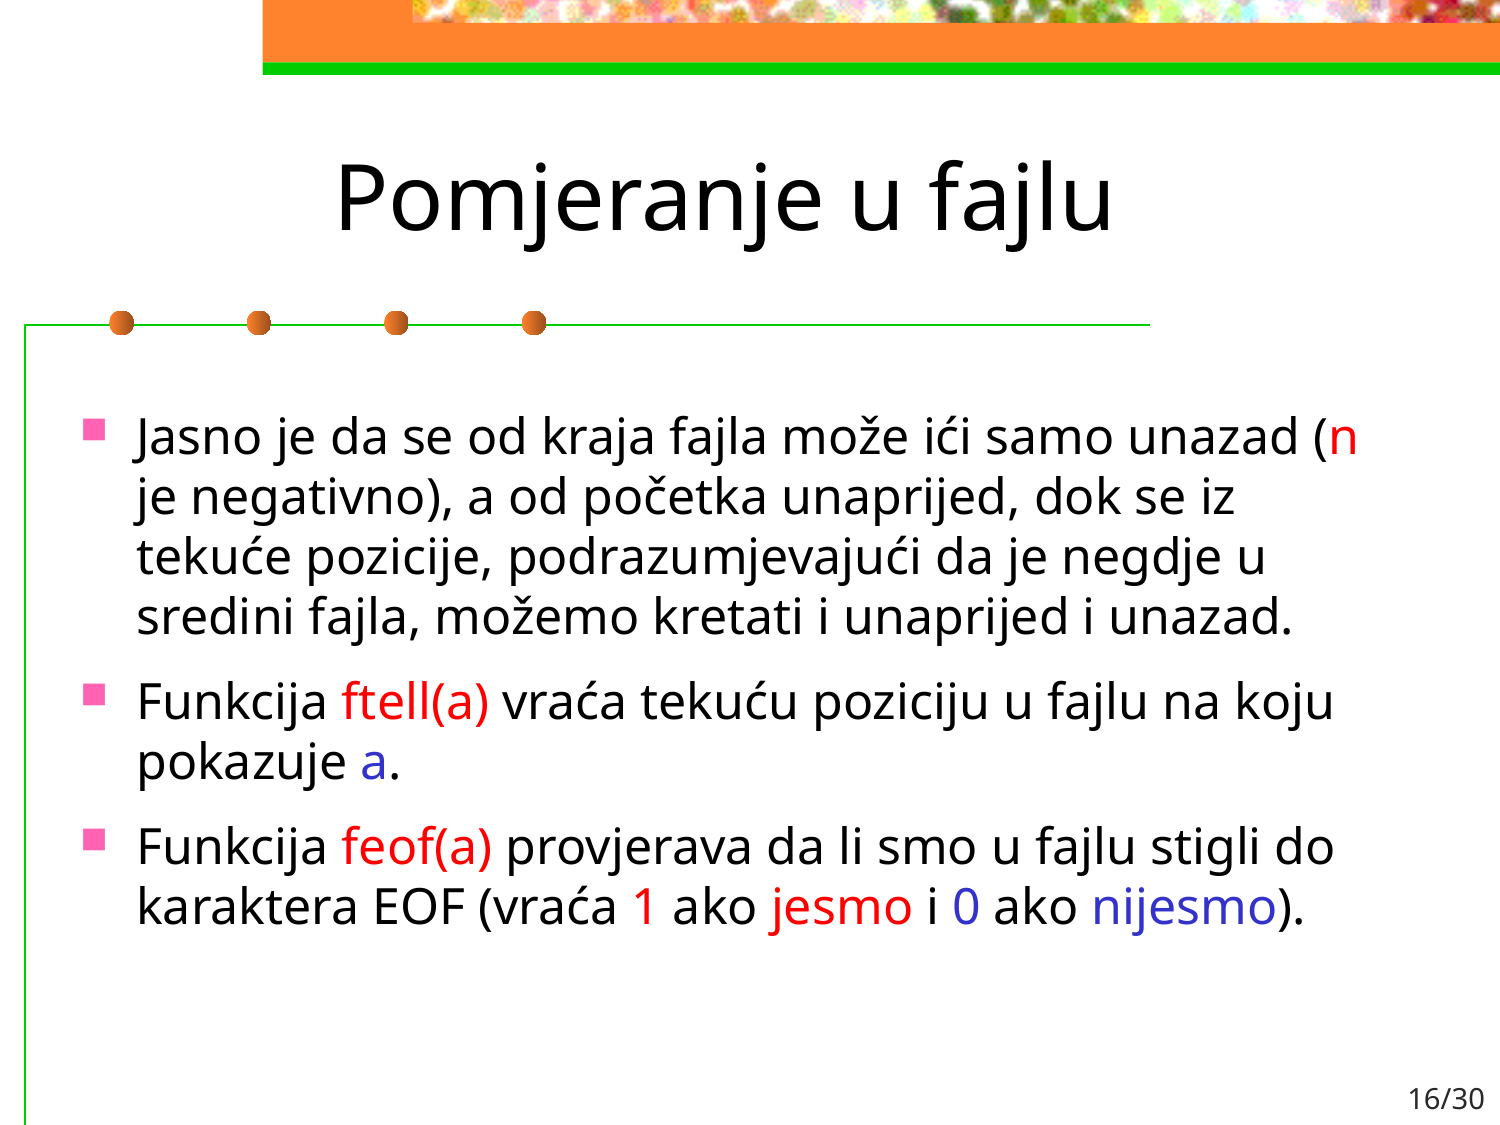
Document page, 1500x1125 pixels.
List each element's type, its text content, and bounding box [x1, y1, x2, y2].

picture [412, 0, 1500, 23]
list Jasno je da se od kraja fajla može ići samo unazad (n je negativno), a od početka unaprijed, dok se iz tekuće pozicije, podrazumjevajući da je negdje u sredini fajla, možemo kretati i unaprijed i unazad. Funkcija ftell(a) vraća tekuću poziciju u fajlu na koju pokazuje a. Funkcija feof(a) provjerava da li smo u fajlu stigli do karaktera EOF (vraća 1 ako jesmo i 0 ako nijesmo). [64, 397, 1412, 941]
title Pomjeranje u fajlu [87, 99, 1363, 288]
text_box 16/30 [1374, 1072, 1500, 1123]
